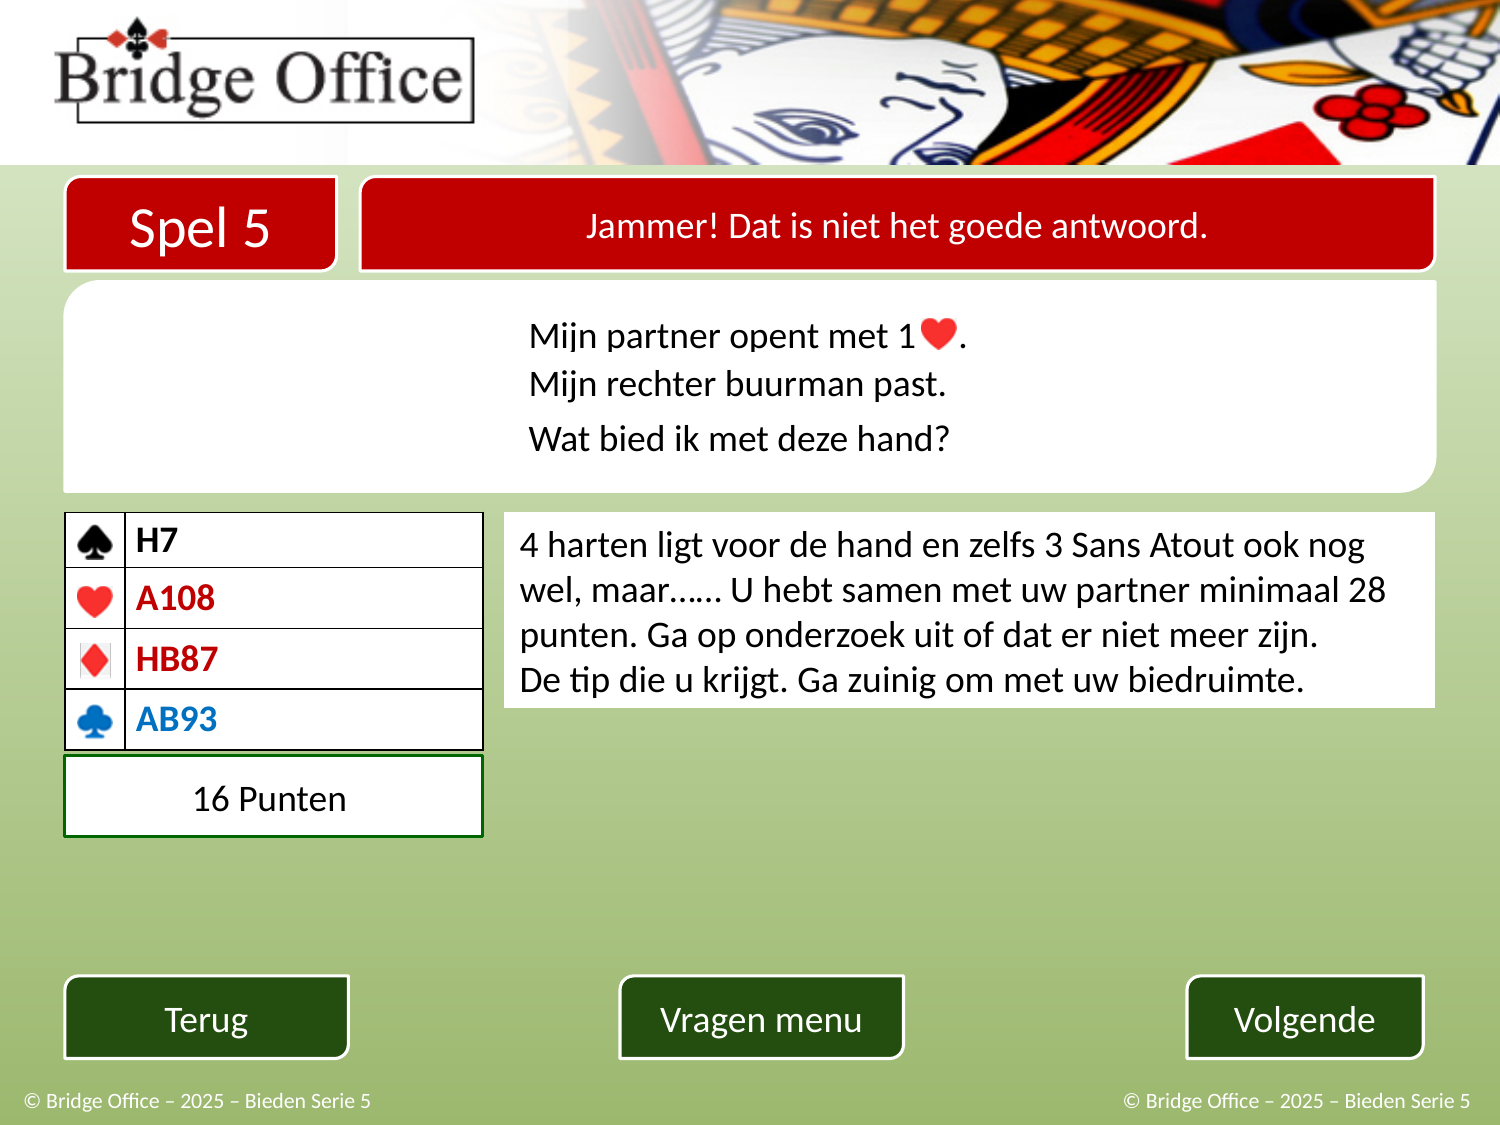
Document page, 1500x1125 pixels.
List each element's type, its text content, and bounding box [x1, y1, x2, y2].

text_box Mijn rechter buurman past. [513, 352, 987, 406]
text_box [63, 280, 1437, 493]
table_cell [66, 568, 124, 628]
table_header H7 [126, 513, 482, 567]
picture [77, 524, 114, 561]
text_box Spel 5 [63, 179, 339, 273]
picture [77, 643, 114, 679]
table_cell A108 [126, 568, 482, 628]
text_box Vragen menu [618, 974, 906, 1061]
text_box 16 Punten [63, 754, 484, 838]
text_box © Bridge Office – 2025 – Bieden Serie 5 [1107, 1079, 1500, 1121]
picture [920, 318, 957, 350]
text_box 4 harten ligt voor de hand en zelfs 3 Sans Atout ook nog wel, maar…… U hebt samen met uw partner minimaal 28 punten. Ga op onderzoek uit of dat er niet meer zijn. De tip die u krijgt. Ga zuinig om met uw biedruimte. [504, 512, 1435, 708]
picture [77, 585, 114, 618]
picture [0, 0, 1500, 166]
table_cell [66, 690, 124, 749]
text_box Jammer! Dat is niet het goede antwoord. [358, 179, 1437, 273]
text_box Mijn partner opent met 1 . [513, 303, 1022, 364]
picture [77, 703, 114, 740]
table_cell HB87 [126, 629, 482, 688]
text_box Terug [63, 974, 350, 1061]
table_header [66, 513, 124, 567]
table_cell AB93 [126, 690, 482, 749]
text_box © Bridge Office – 2025 – Bieden Serie 5 [8, 1079, 393, 1121]
table_cell [66, 629, 124, 688]
text_box Wat bied ik met deze hand? [513, 406, 987, 467]
text_box Volgende [1185, 974, 1425, 1061]
